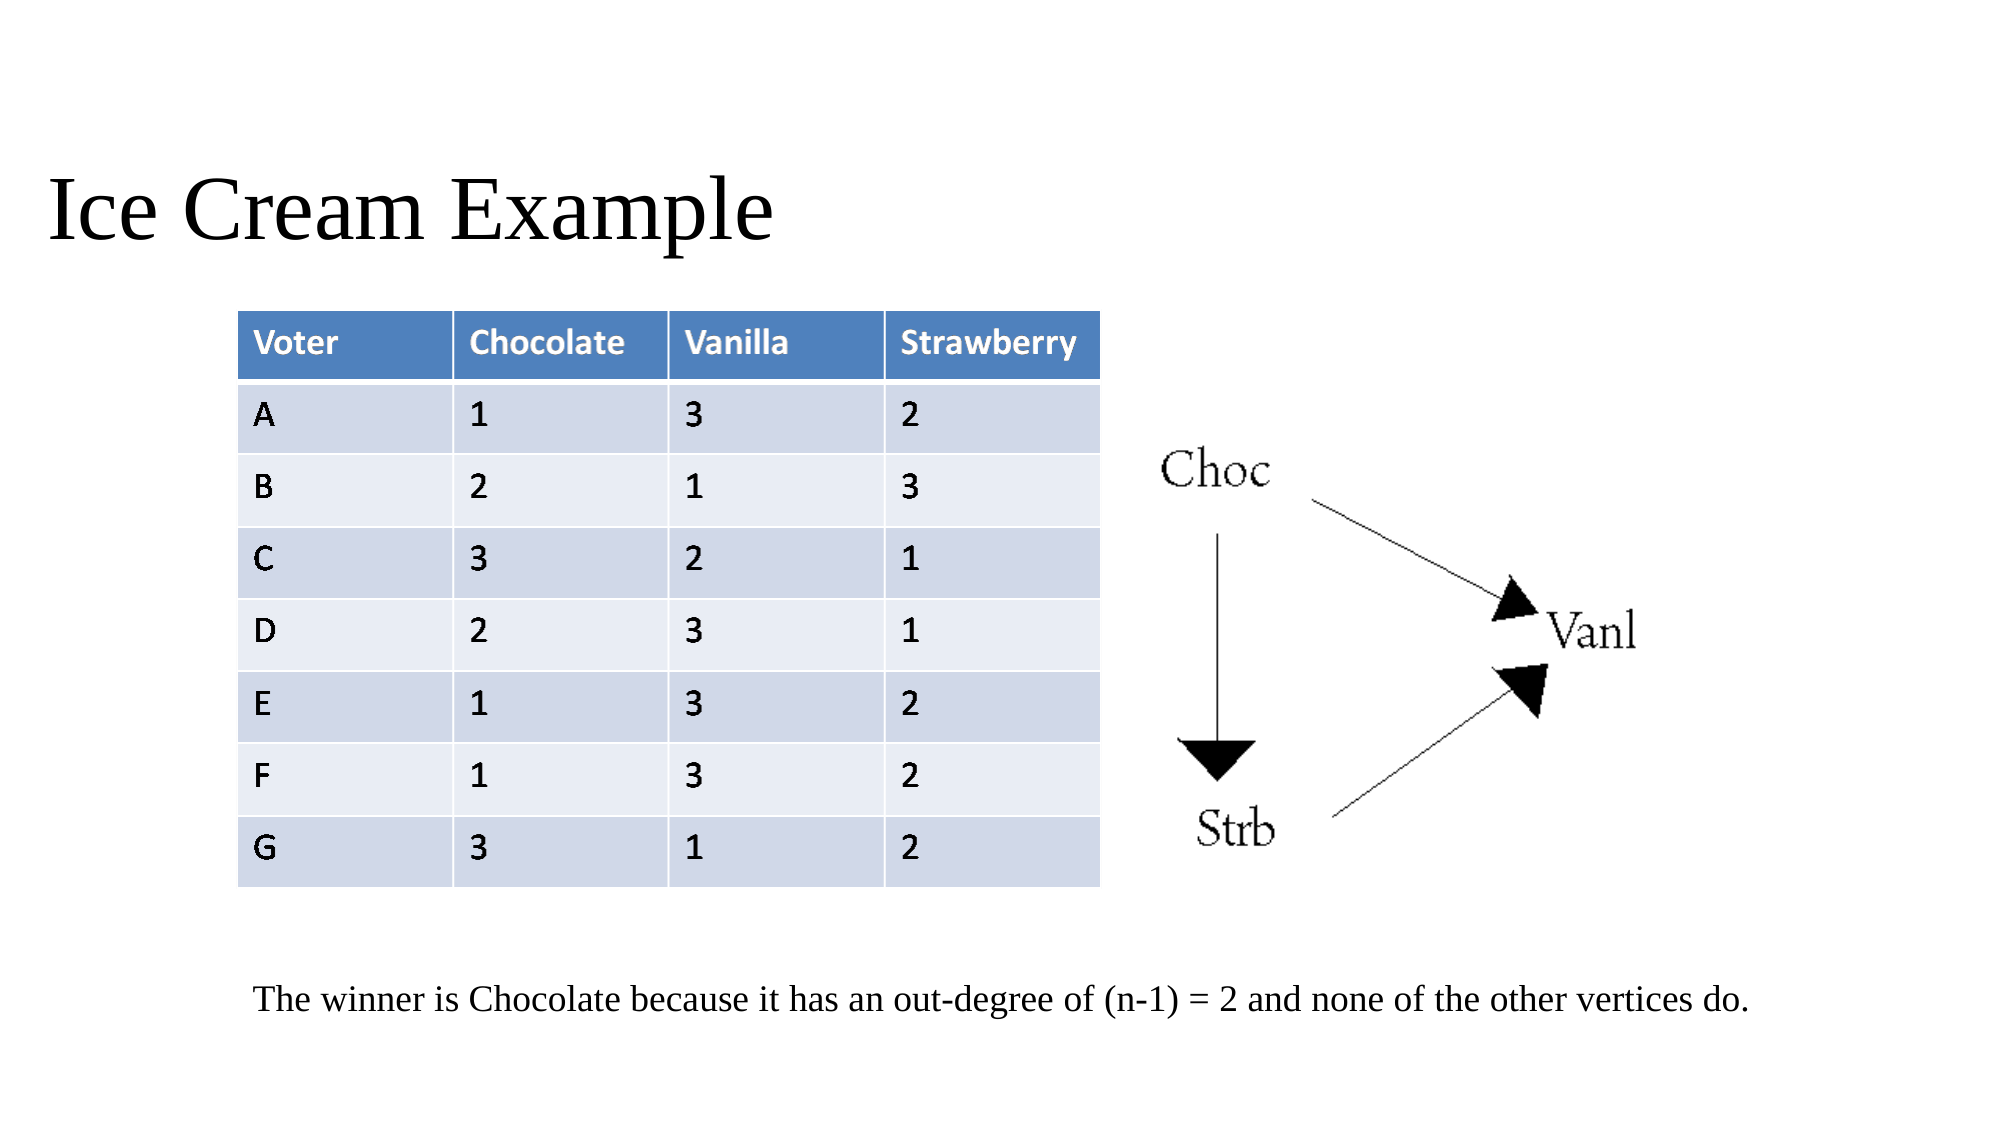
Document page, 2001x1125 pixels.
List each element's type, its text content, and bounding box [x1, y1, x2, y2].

title Ice Cream Example [32, 126, 1968, 294]
picture [225, 298, 1675, 900]
text_box The winner is Chocolate because it has an out-degree of (n-1) = 2 and none of the other vertices do. [237, 966, 1833, 1026]
